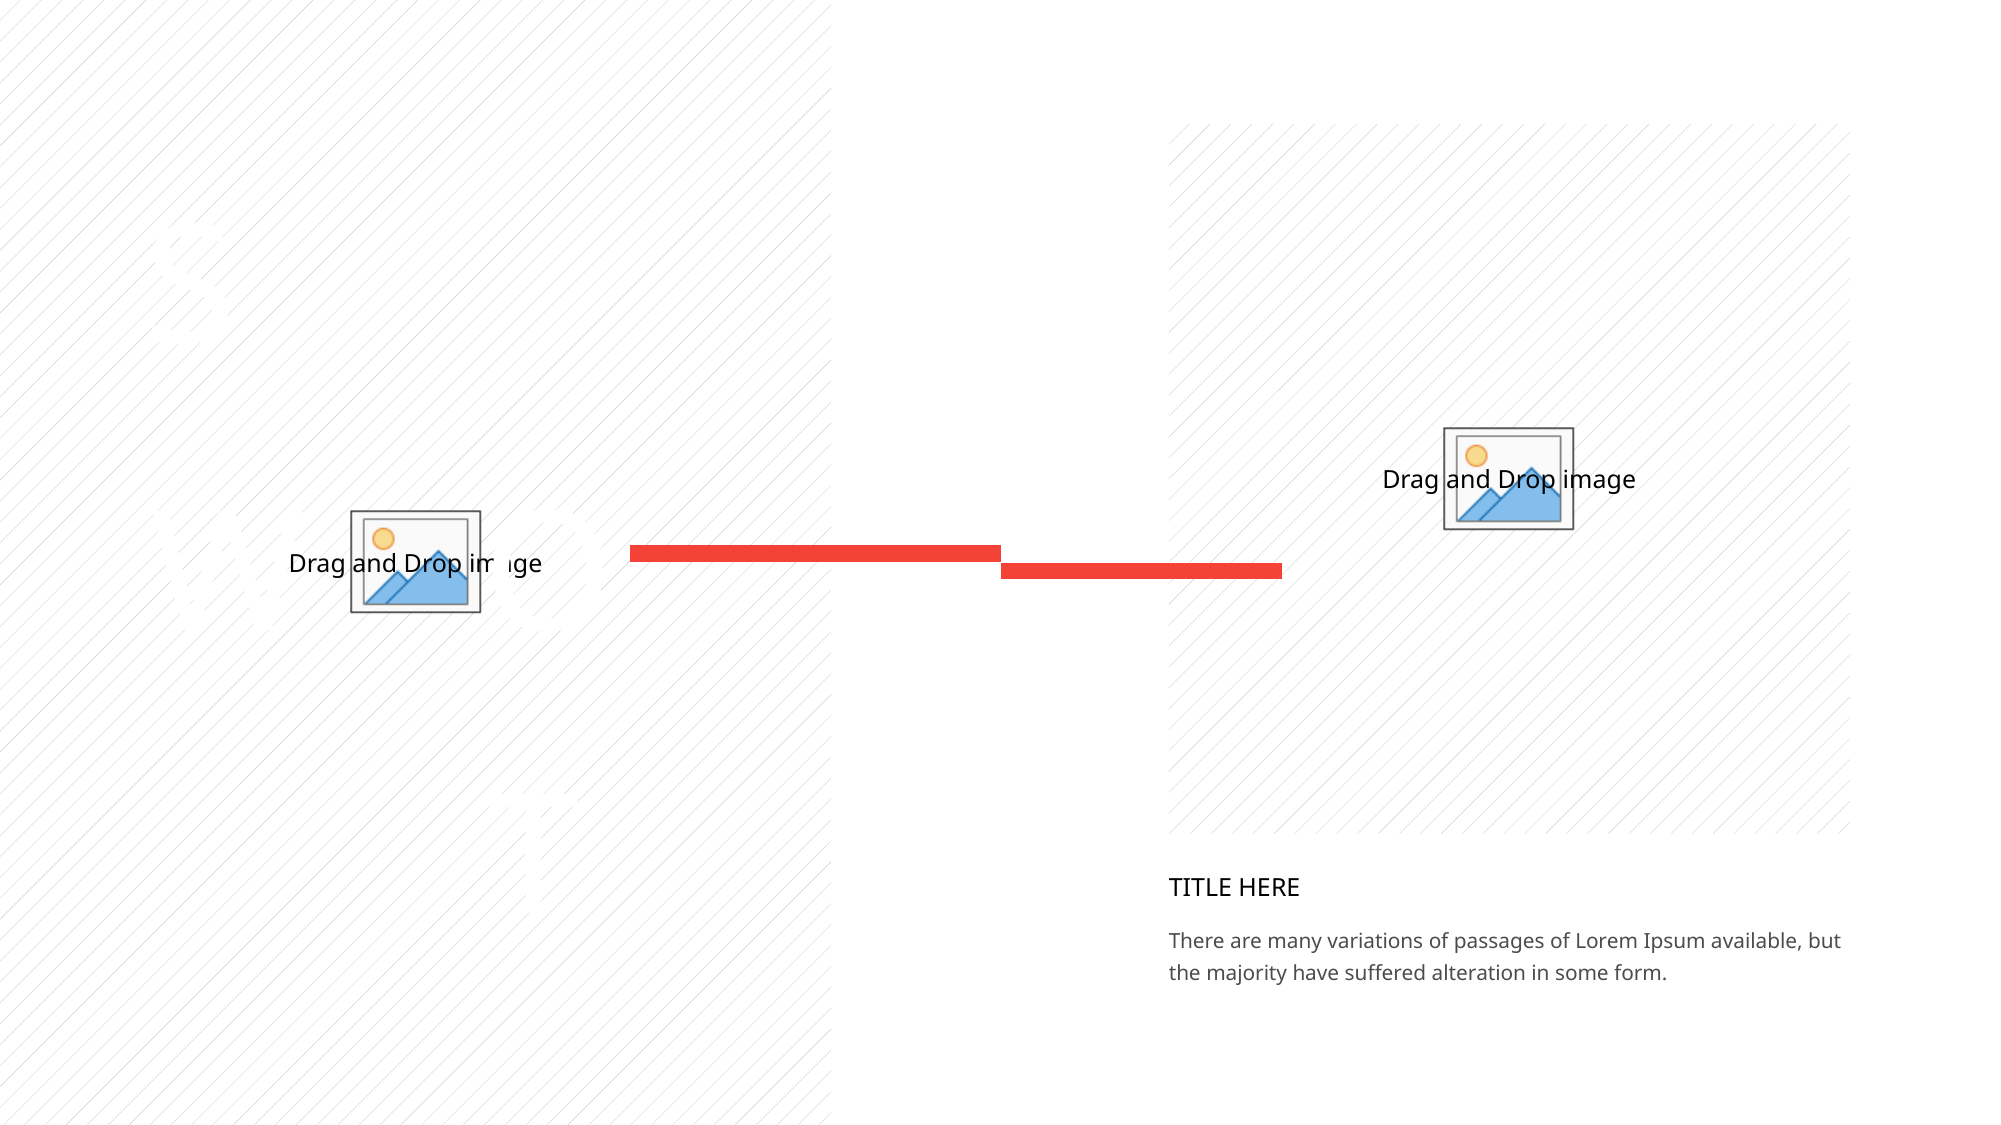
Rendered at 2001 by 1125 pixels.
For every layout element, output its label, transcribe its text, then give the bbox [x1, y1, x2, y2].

text_box TITLE HERE [1168, 867, 1850, 910]
picture [1168, 123, 1850, 834]
text_box There are many variations of passages of Lorem Ipsum available, but the majority have suffered alteration in some form. [1168, 912, 1850, 993]
picture [0, 0, 832, 1125]
